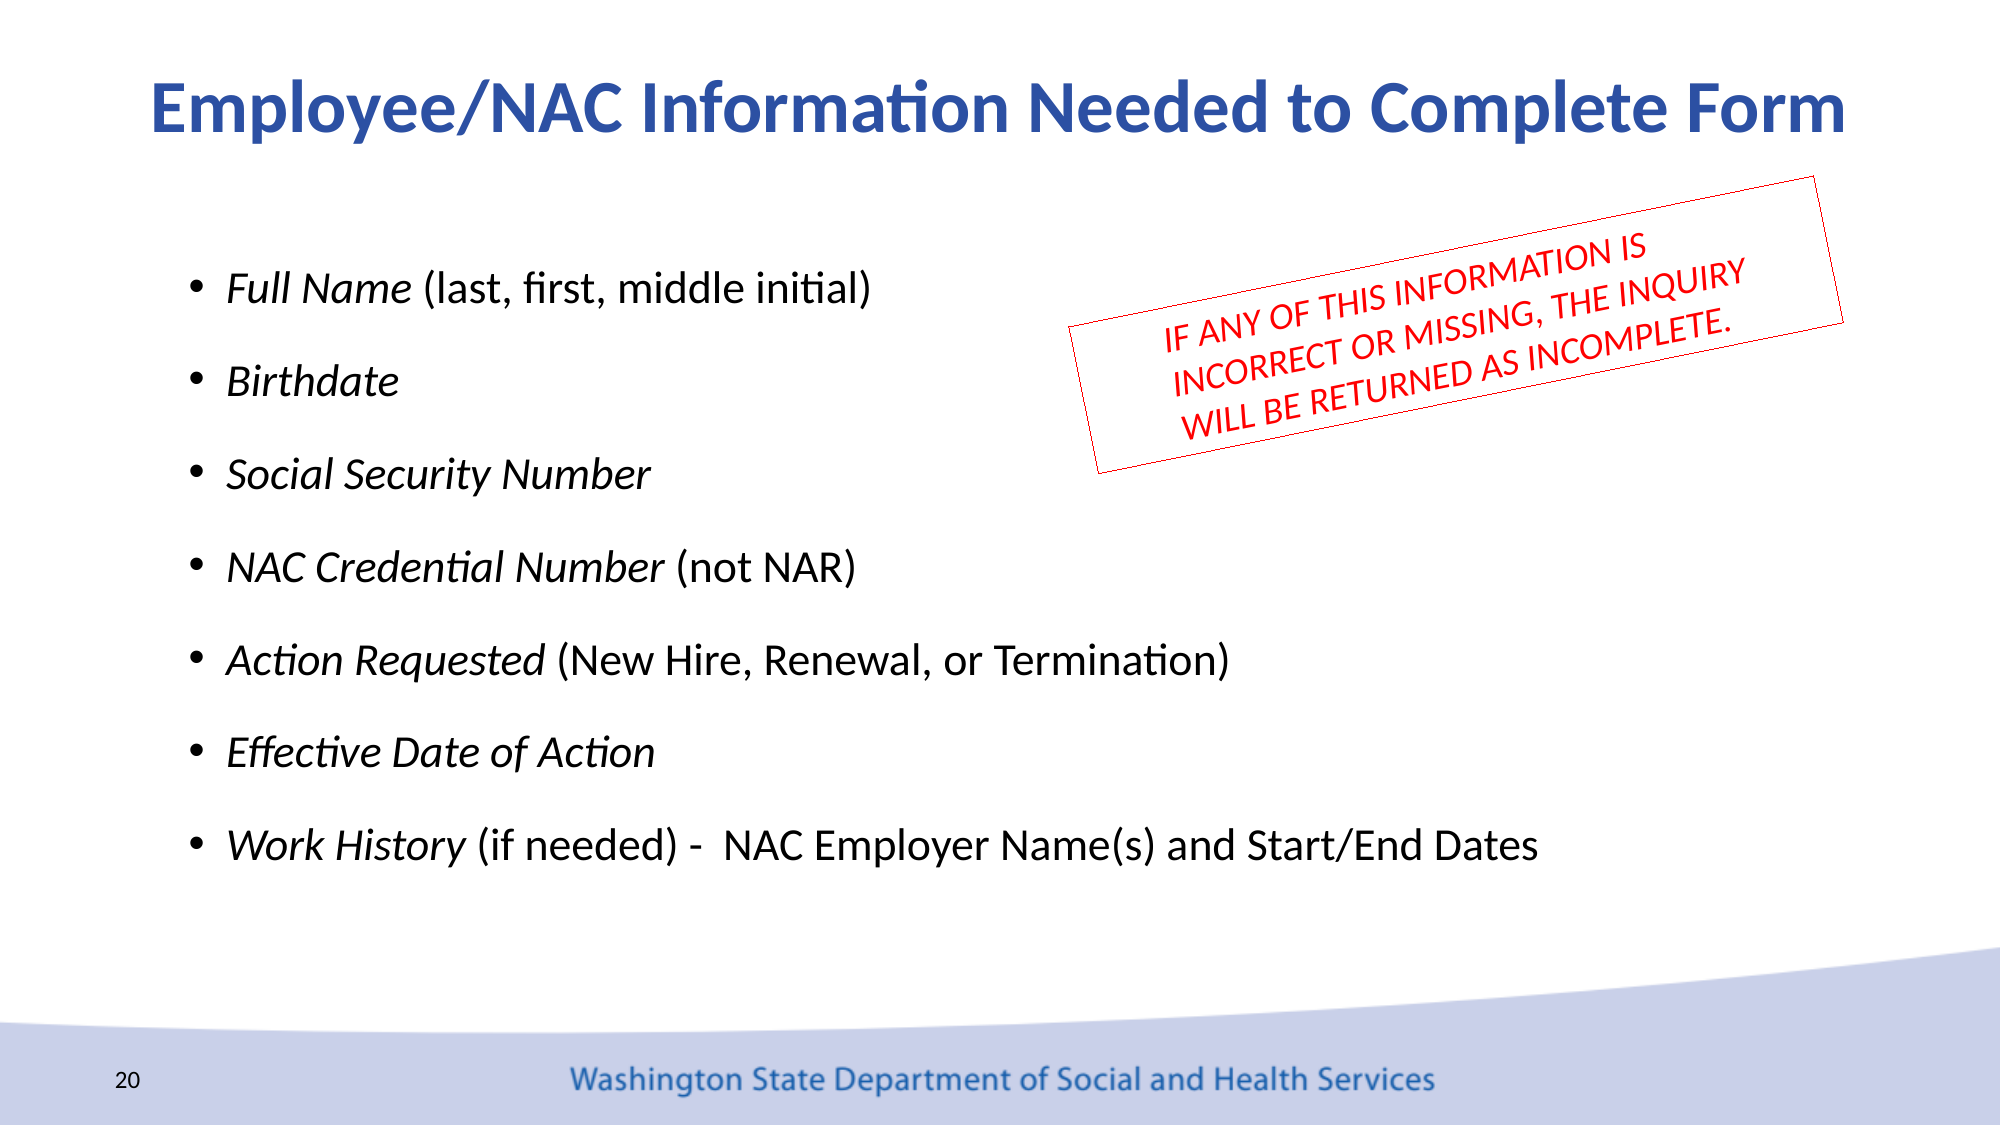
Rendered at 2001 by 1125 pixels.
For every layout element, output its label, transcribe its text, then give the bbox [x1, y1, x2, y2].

title Employee/NAC Information Needed to Complete Form [0, 0, 2000, 218]
slide_number 20 [99, 1048, 550, 1108]
list Full Name (last, first, middle initial) Birthdate Social Security Number NAC Credential Number (not NAR) Action Requested (New Hire, Renewal, or Termination) Effective Date of Action Work History (if needed) - NAC Employer Name(s) and Start/End Dates [98, 222, 1716, 505]
text_box IF ANY OF THIS INFORMATION IS INCORRECT OR MISSING, THE INQUIRY WILL BE RETURNED AS INCOMPLETE. [1068, 175, 1844, 474]
